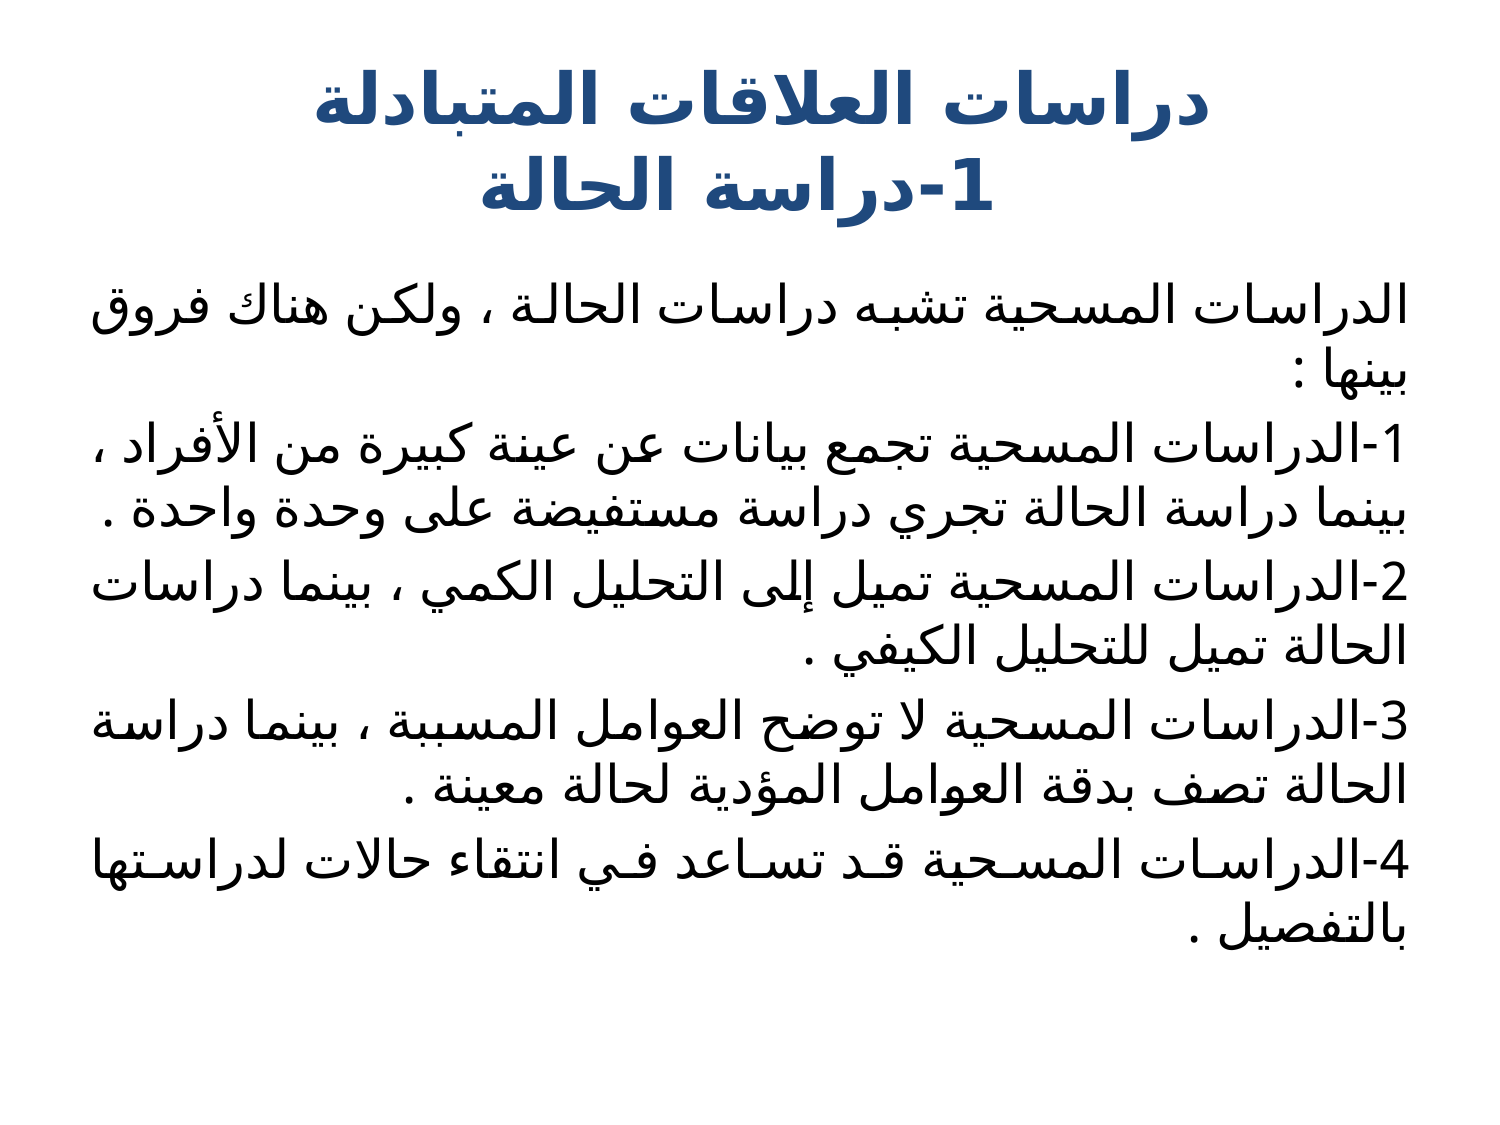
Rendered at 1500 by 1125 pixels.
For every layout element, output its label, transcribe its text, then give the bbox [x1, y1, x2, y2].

list الدراسات المسحية تشبه دراسات الحالة ، ولكن هناك فروق بينها : 1-الدراسات المسحية تجمع بيانات عن عينة كبيرة من الأفراد ، بينما دراسة الحالة تجري دراسة مستفيضة على وحدة واحدة . 2-الدراسات المسحية تميل إلى التحليل الكمي ، بينما دراسات الحالة تميل للتحليل الكيفي . 3-الدراسات المسحية لا توضح العوامل المسببة ، بينما دراسة الحالة تصف بدقة العوامل المؤدية لحالة معينة . 4-الدراسات المسحية قد تساعد في انتقاء حالات لدراستها بالتفصيل . [75, 262, 1425, 1005]
title دراسات العلاقات المتبادلة 1-دراسة الحالة [75, 45, 1425, 233]
